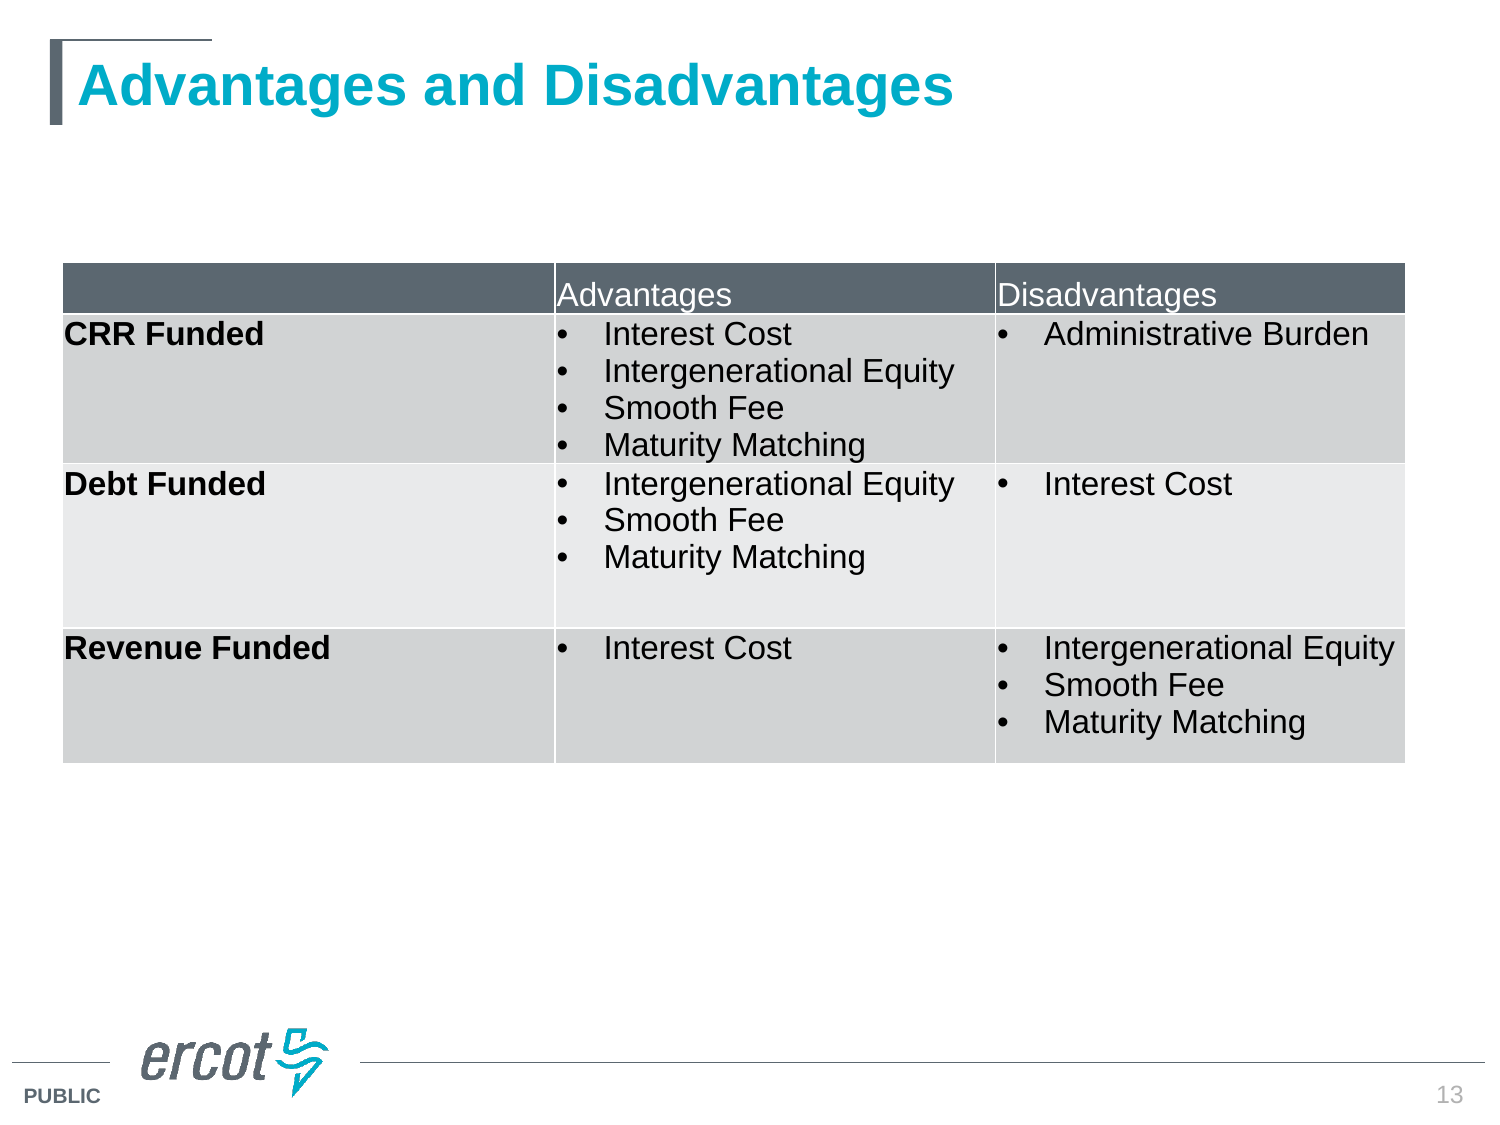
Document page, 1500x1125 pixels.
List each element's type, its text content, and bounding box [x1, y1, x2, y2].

table_cell Interest Cost [556, 629, 995, 763]
picture [137, 1024, 332, 1100]
table_header [63, 263, 554, 313]
table_cell Intergenerational Equity Smooth Fee Maturity Matching [556, 464, 995, 627]
table_header Disadvantages [996, 263, 1405, 313]
table_cell CRR Funded [63, 315, 554, 463]
table_header Advantages [556, 263, 995, 313]
table_cell Debt Funded [63, 464, 554, 627]
table_cell Intergenerational Equity Smooth Fee Maturity Matching [996, 629, 1405, 763]
table_cell Interest Cost Intergenerational Equity Smooth Fee Maturity Matching [556, 315, 995, 463]
slide_number 13 [1412, 1076, 1488, 1112]
table_cell Revenue Funded [63, 629, 554, 763]
table_cell Administrative Burden [996, 315, 1405, 463]
table_cell Interest Cost [996, 464, 1405, 627]
title Advantages and Disadvantages [62, 39, 1450, 228]
